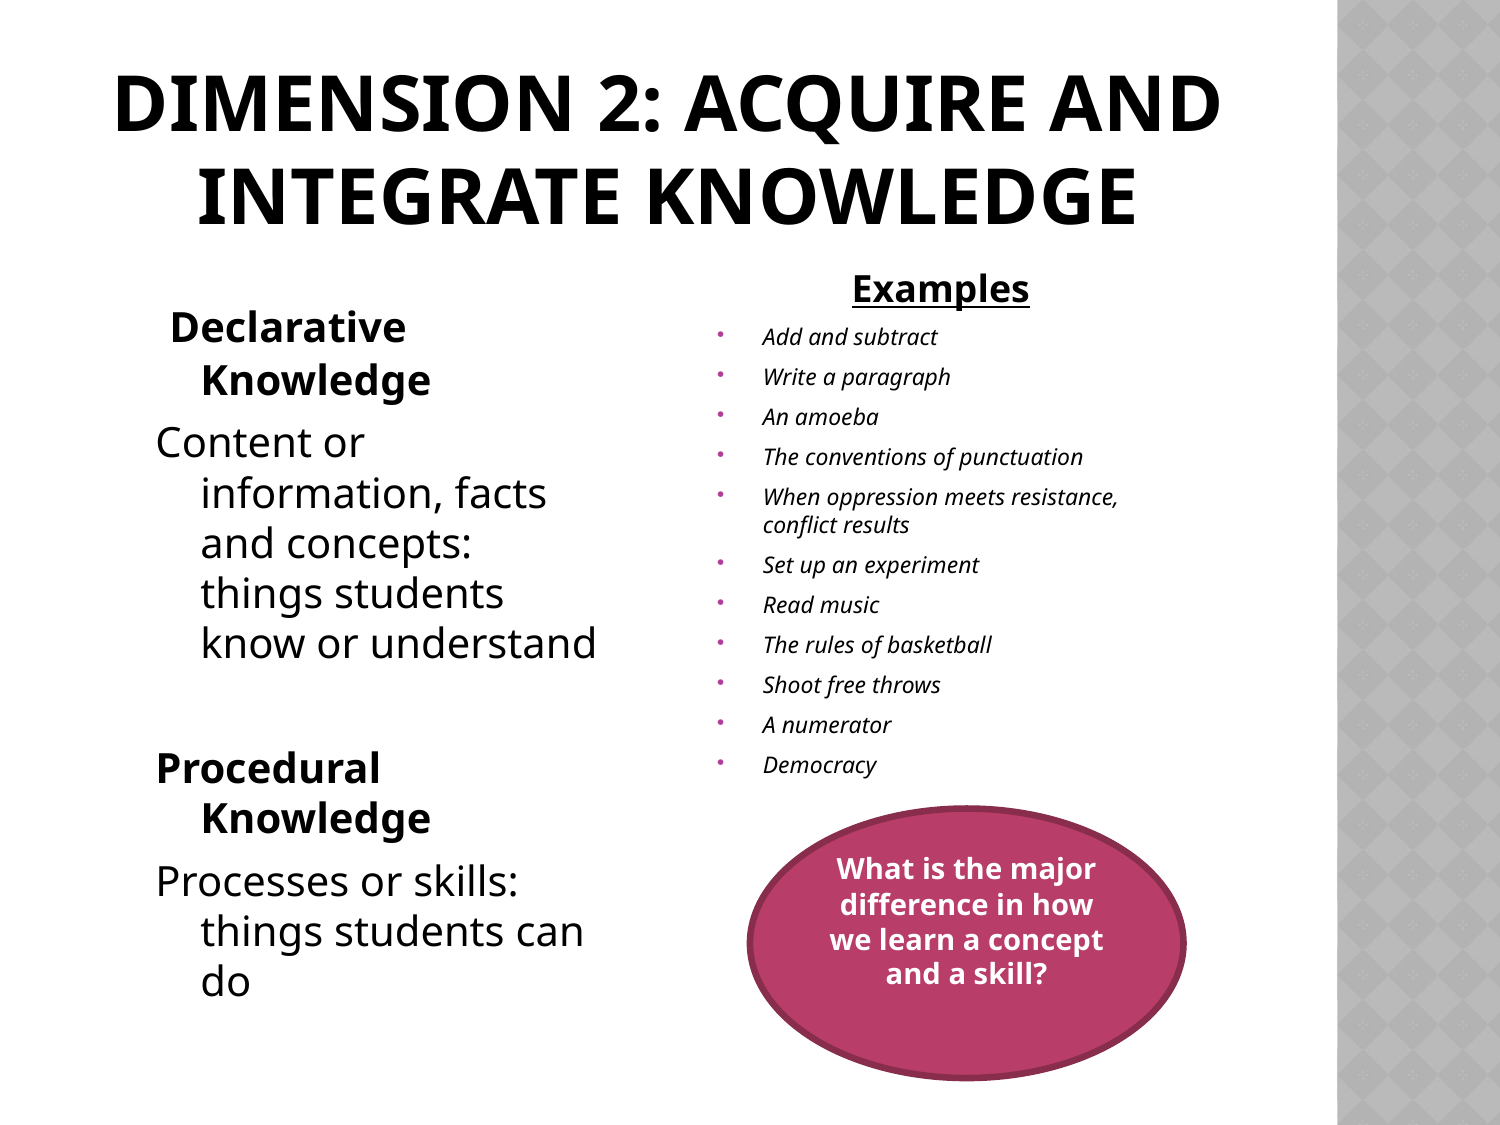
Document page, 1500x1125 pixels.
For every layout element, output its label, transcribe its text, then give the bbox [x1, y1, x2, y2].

title Dimension 2: Acquire and Integrate Knowledge [75, 52, 1263, 240]
text_box What is the major difference in how we learn a concept and a skill? [746, 805, 1187, 1082]
list Examples Add and subtract Write a paragraph An amoeba The conventions of punctuation When oppression meets resistance, conflict results Set up an experiment Read music The rules of basketball Shoot free throws A numerator Democracy [703, 257, 1179, 1053]
text_box Declarative Knowledge Content or information, facts and concepts: things students know or understand Procedural Knowledge Processes or skills: things students can do [140, 281, 617, 1077]
